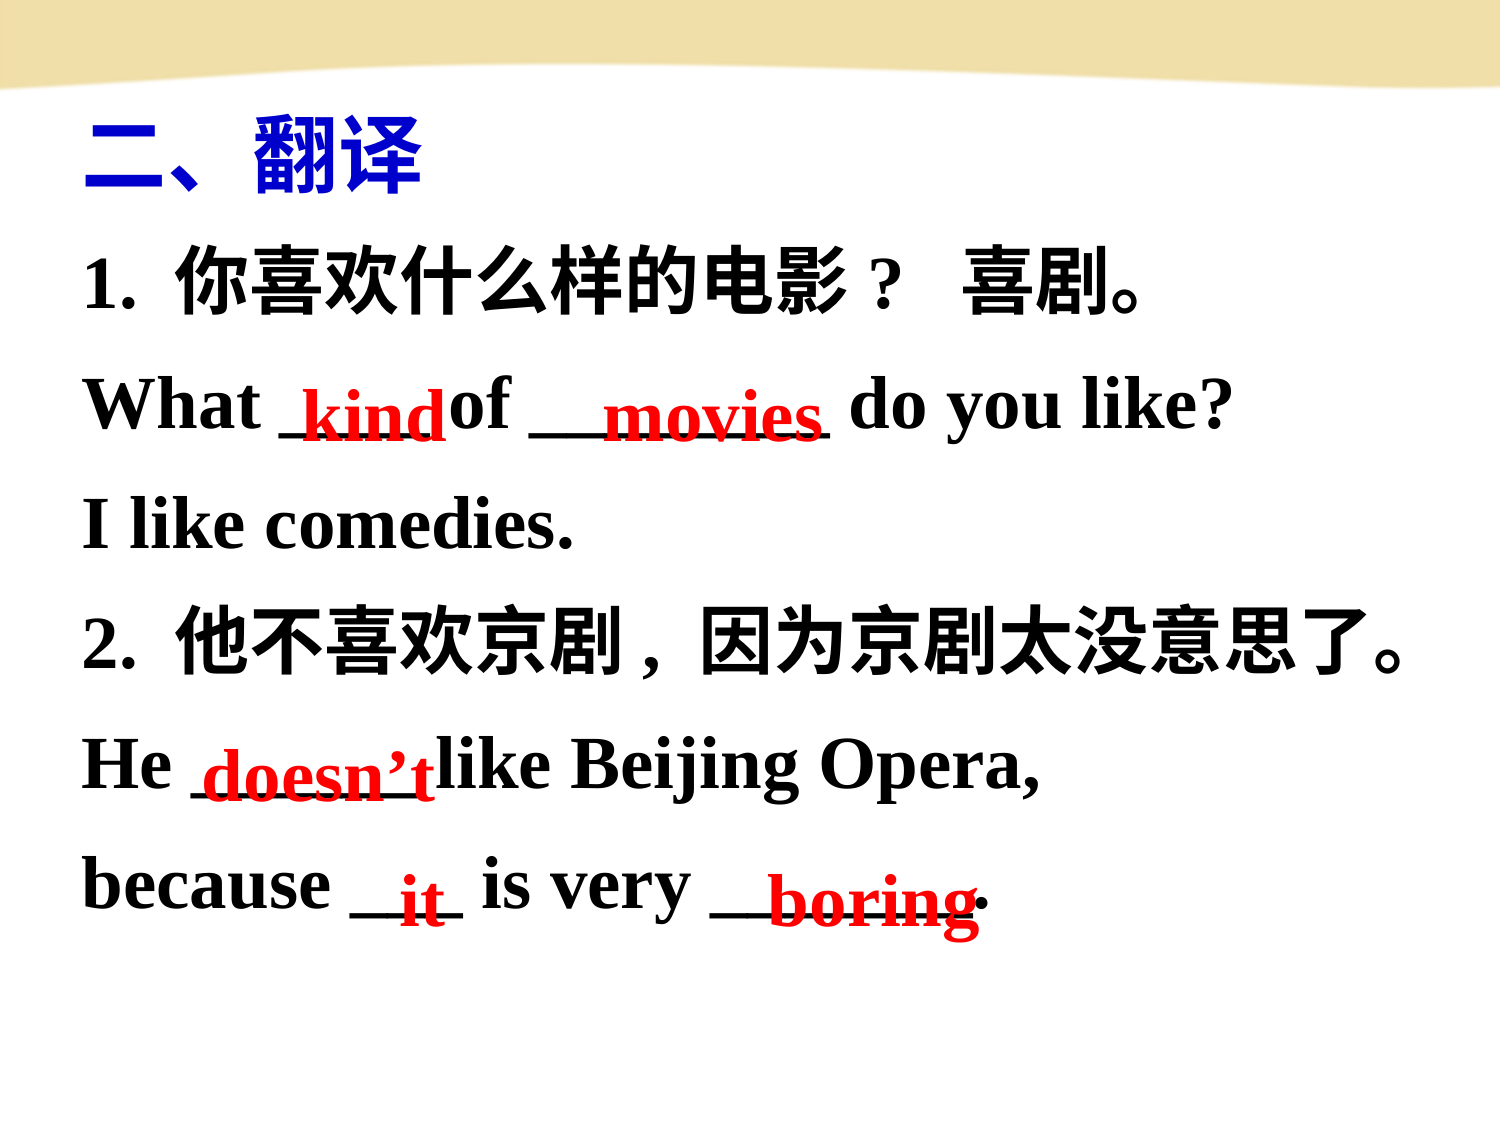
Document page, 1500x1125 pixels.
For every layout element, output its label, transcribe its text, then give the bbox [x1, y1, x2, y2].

text_box boring [737, 843, 996, 949]
text_box it [384, 843, 461, 949]
text_box doesn’t [171, 718, 451, 824]
picture [0, 0, 1500, 1125]
text_box kind [286, 359, 463, 465]
text_box 二、翻译 1. 你喜欢什么样的电影? 喜剧。 What ____ of ________ do you like? I like comedies. 2. 他不喜欢京剧, 因为京剧太没意思了。 He ______ like Beijing Opera, because ___ is very _______. [66, 93, 1434, 985]
text_box movies [587, 359, 839, 465]
